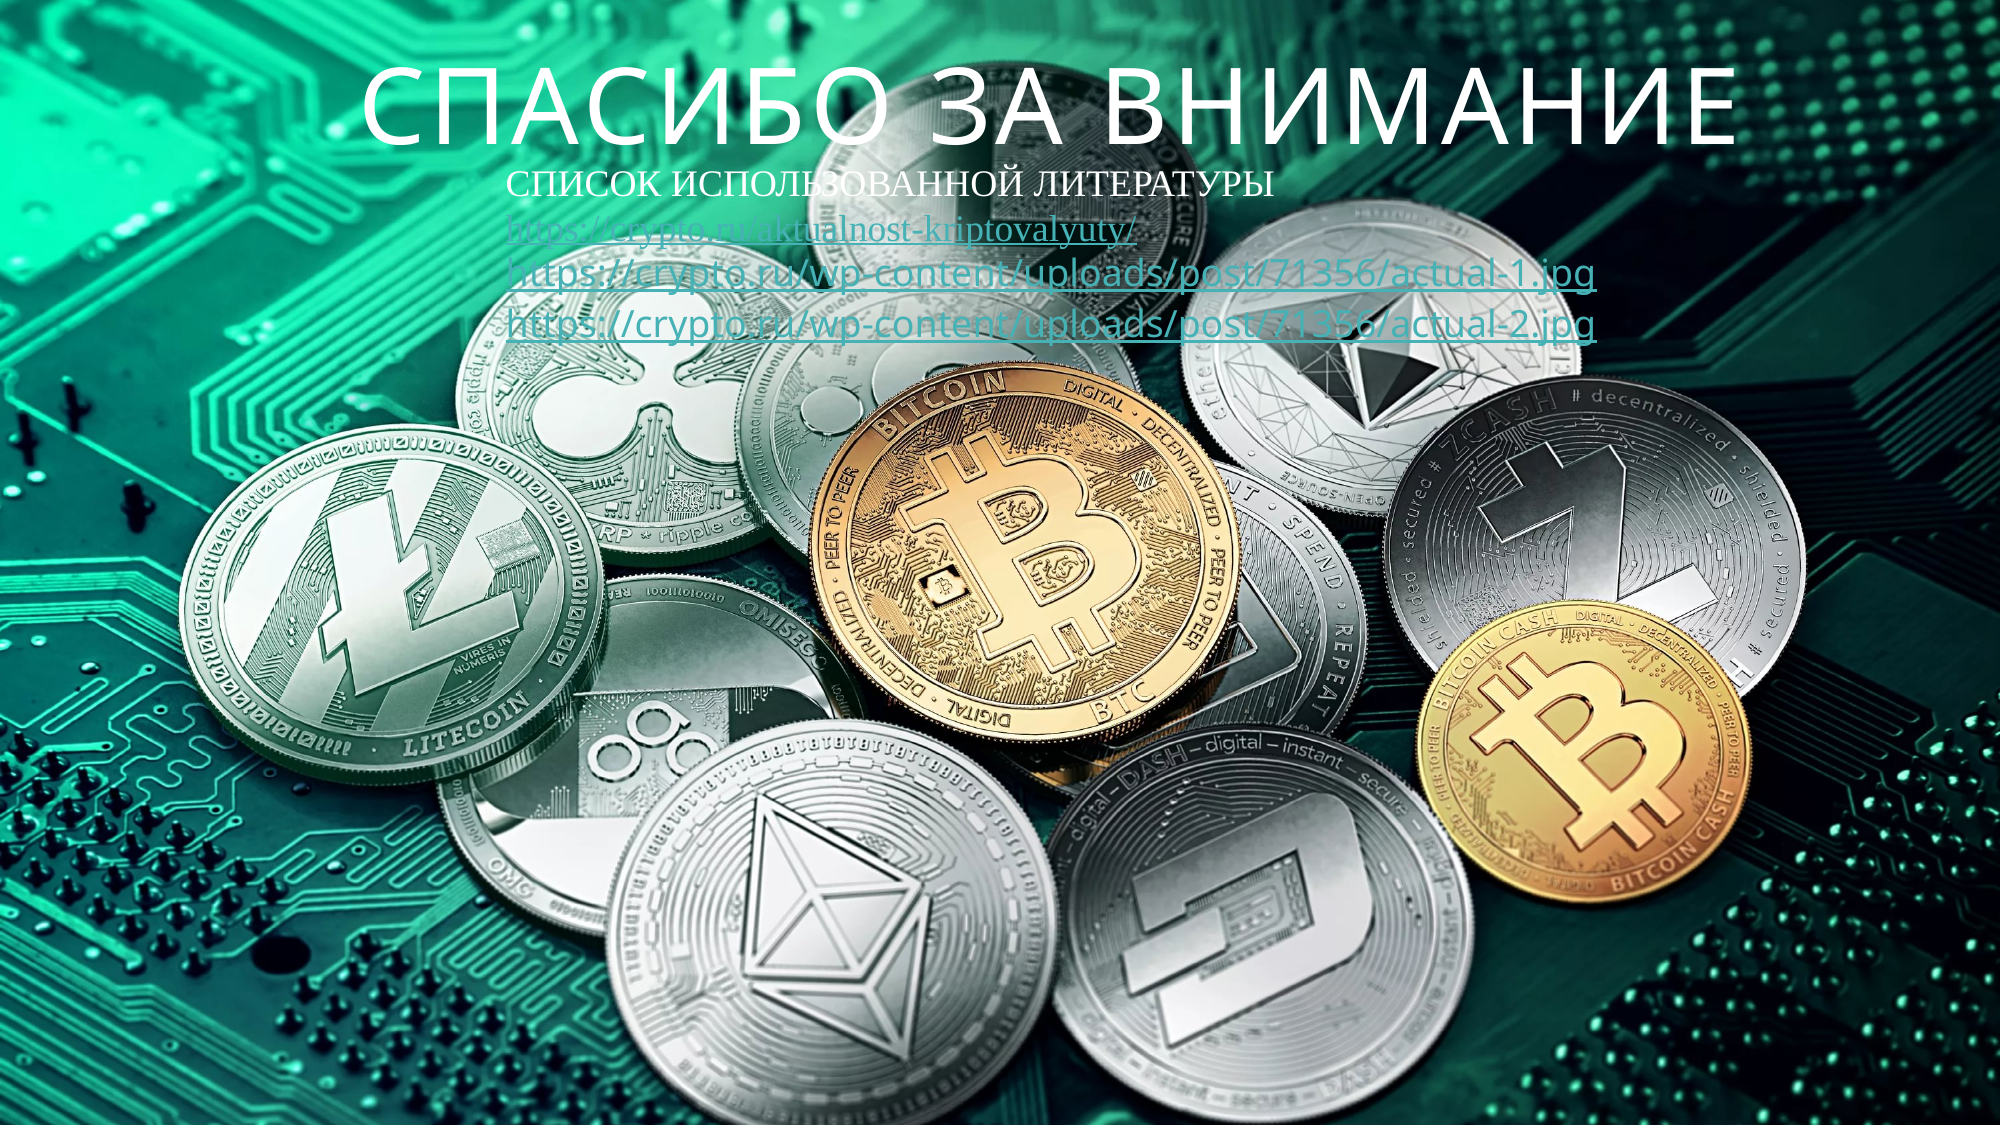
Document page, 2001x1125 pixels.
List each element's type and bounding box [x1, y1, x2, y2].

list [0, 0, 2000, 1125]
